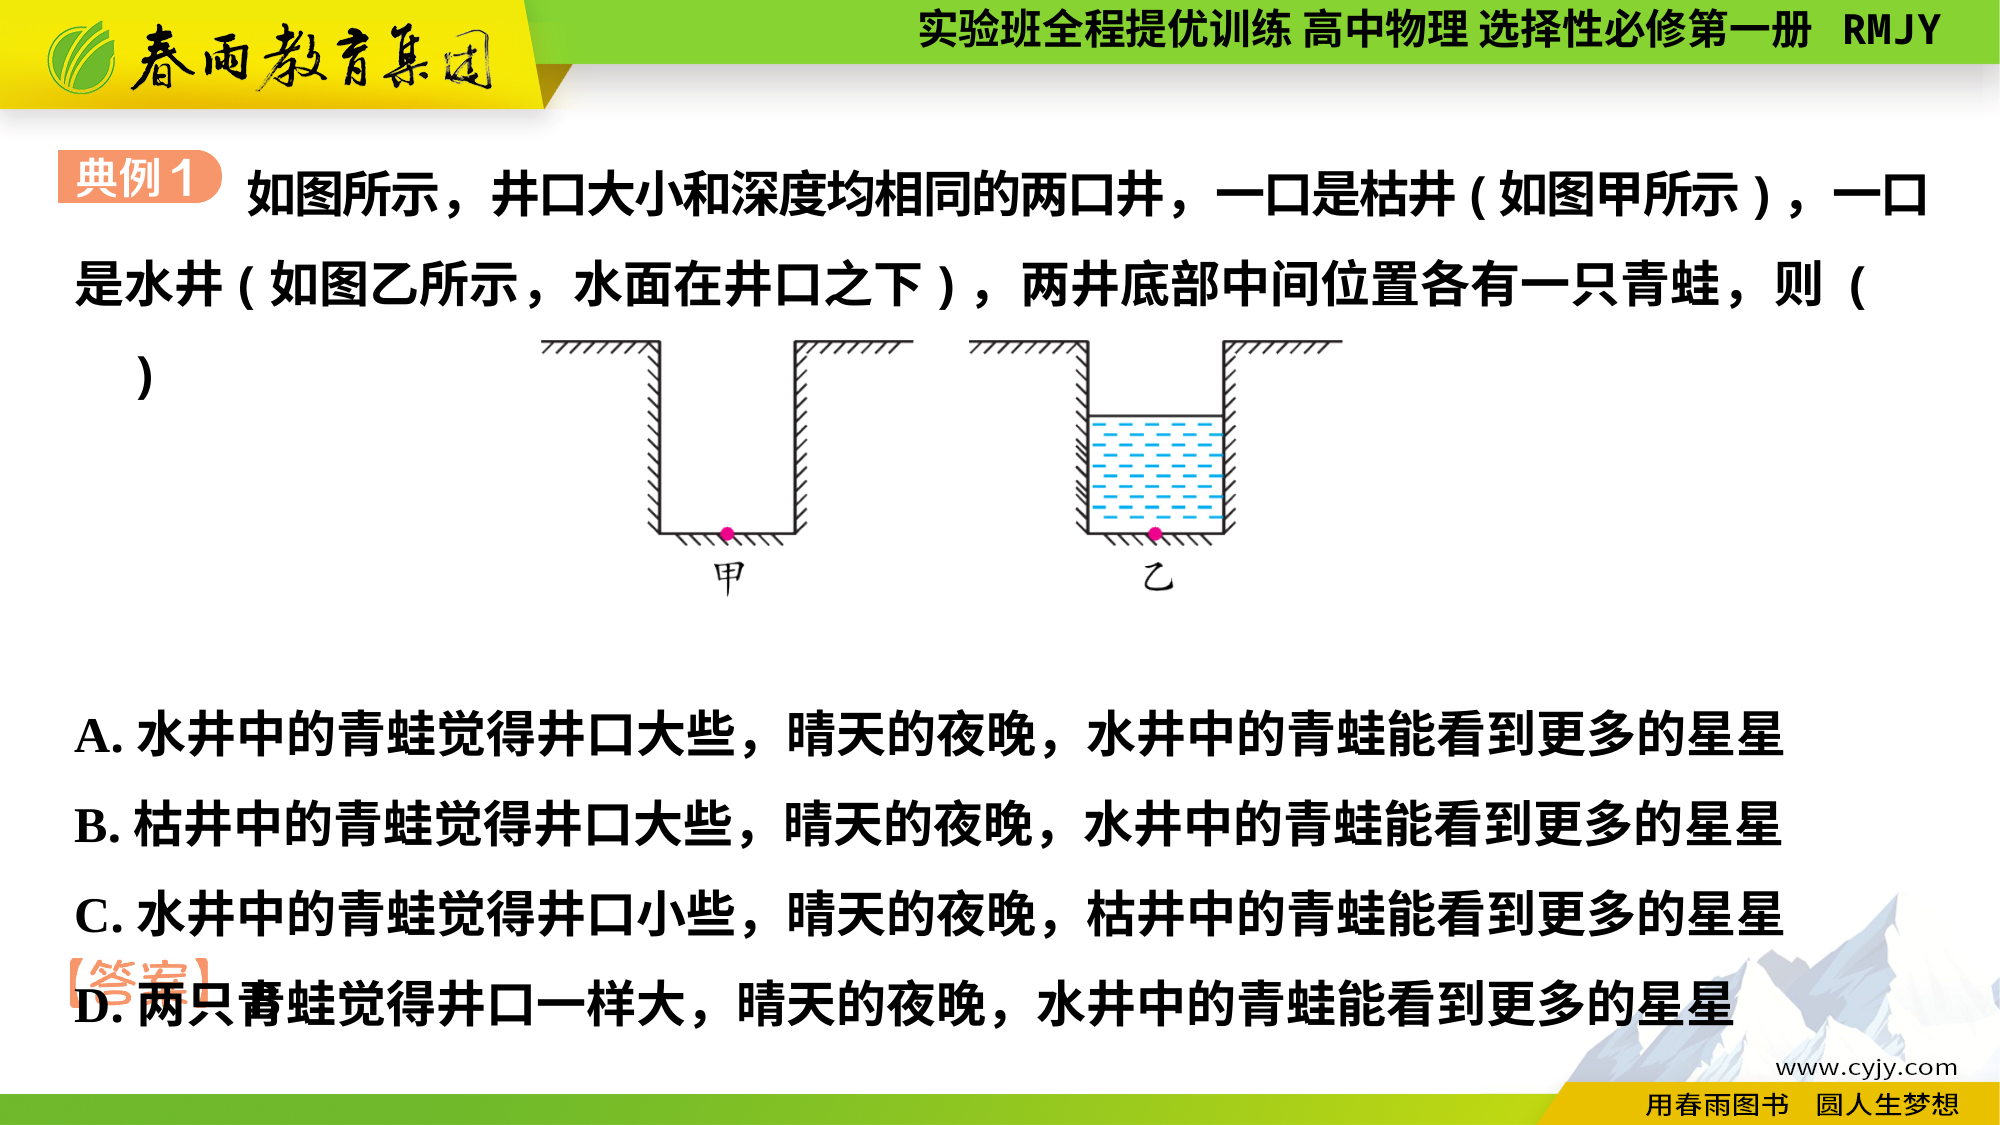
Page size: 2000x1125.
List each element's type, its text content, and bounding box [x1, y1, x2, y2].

text_box B [232, 930, 296, 1035]
picture [0, 0, 2000, 1125]
list 如图所示，井口大小和深度均相同的两口井，一口是枯井(如图甲所示)，一口是水井(如图乙所示，水面在井口之下)，两井底部中间位置各有一只青蛙，则 ( ) A.水井中的青蛙觉得井口大些，晴天的夜晚，水井中的青蛙能看到更多的星星 B.枯井中的青蛙觉得井口大些，晴天的夜晚，水井中的青蛙能看到更多的星星 C.水井中的青蛙觉得井口小些，晴天的夜晚，枯井中的青蛙能看到更多的星星 D.两只青蛙觉得井口一样大，晴天的夜晚，水井中的青蛙能看到更多的星星 [59, 125, 1944, 959]
